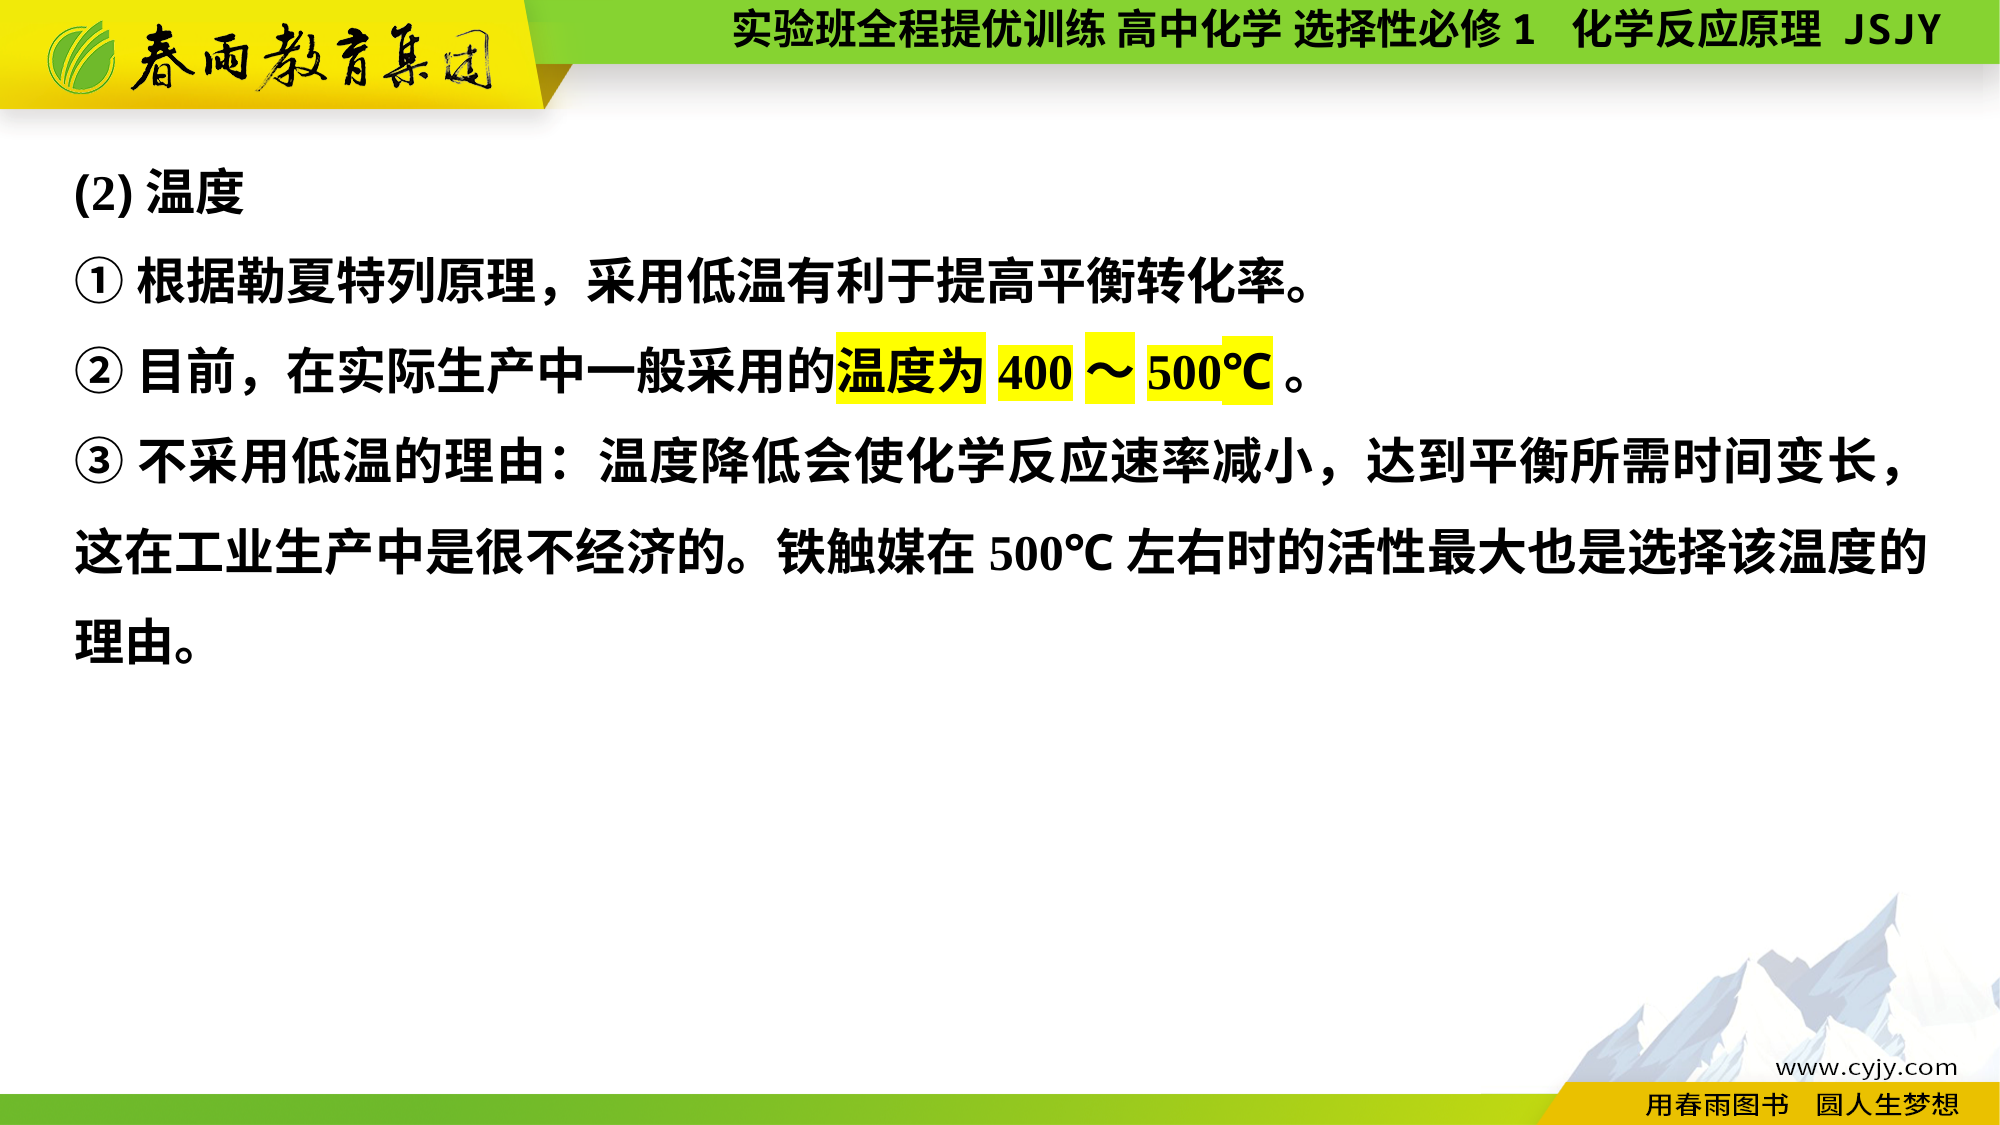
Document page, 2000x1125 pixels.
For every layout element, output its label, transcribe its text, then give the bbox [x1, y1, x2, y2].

picture [0, 0, 2000, 1125]
list (2)温度 ①根据勒夏特列原理，采用低温有利于提高平衡转化率。 ②目前，在实际生产中一般采用的温度为400～500℃。 ③不采用低温的理由：温度降低会使化学反应速率减小，达到平衡所需时间变长，这在工业生产中是很不经济的。铁触媒在500℃左右时的活性最大也是选择该温度的理由。 [59, 122, 1944, 672]
